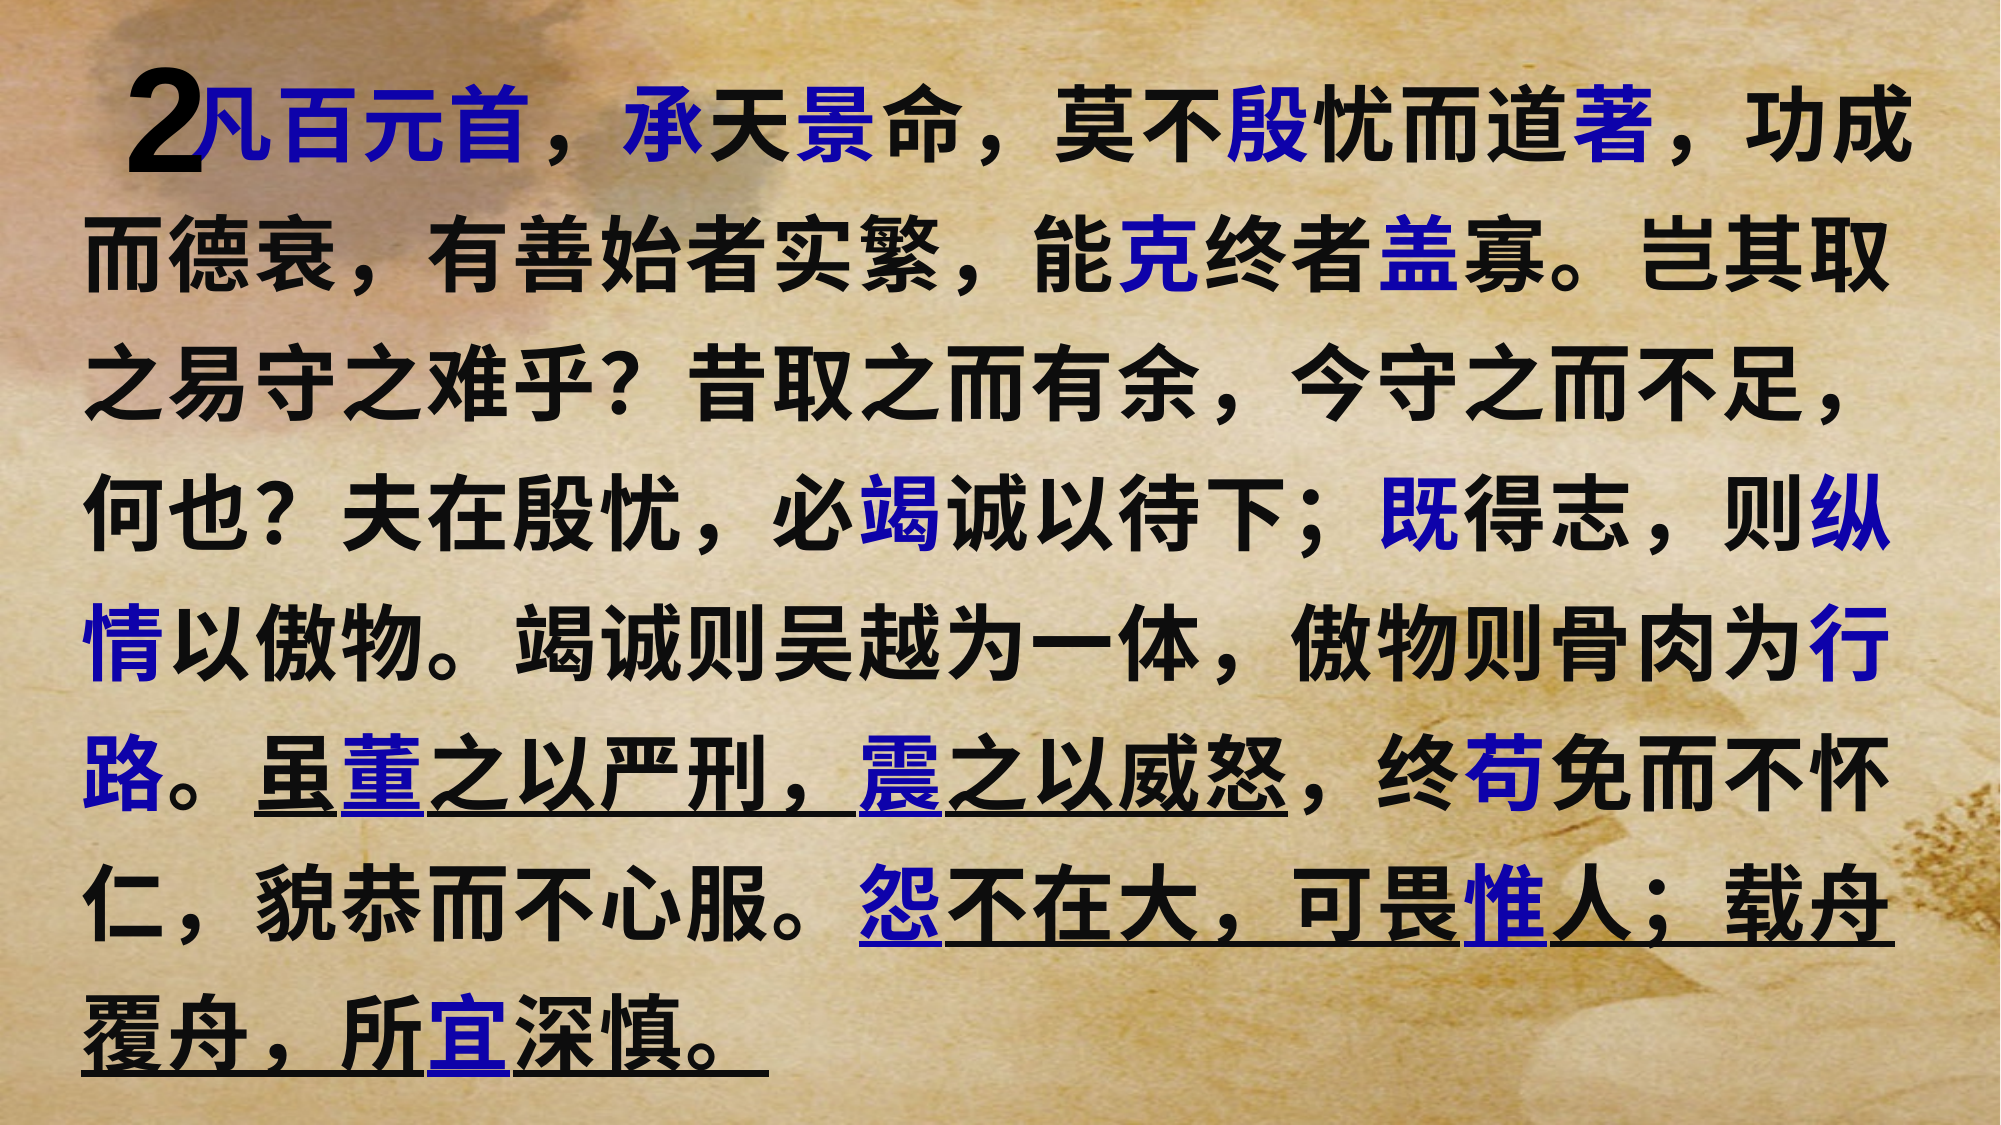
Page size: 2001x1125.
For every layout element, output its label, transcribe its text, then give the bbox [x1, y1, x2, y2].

list 凡百元首，承天景命，莫不殷忧而道著，功成而德衰，有善始者实繁，能克终者盖寡。岂其取之易守之难乎？昔取之而有余，今守之而不足，何也？夫在殷忧，必竭诚以待下；既得志，则纵情以傲物。竭诚则吴越为一体，傲物则骨肉为行路。虽董之以严刑，震之以威怒，终苟免而不怀仁，貌恭而不心服。怨不在大，可畏惟人；载舟覆舟，所宜深慎。 [64, 41, 1936, 1125]
text_box 2 [109, 14, 224, 210]
picture [0, 0, 2001, 1125]
